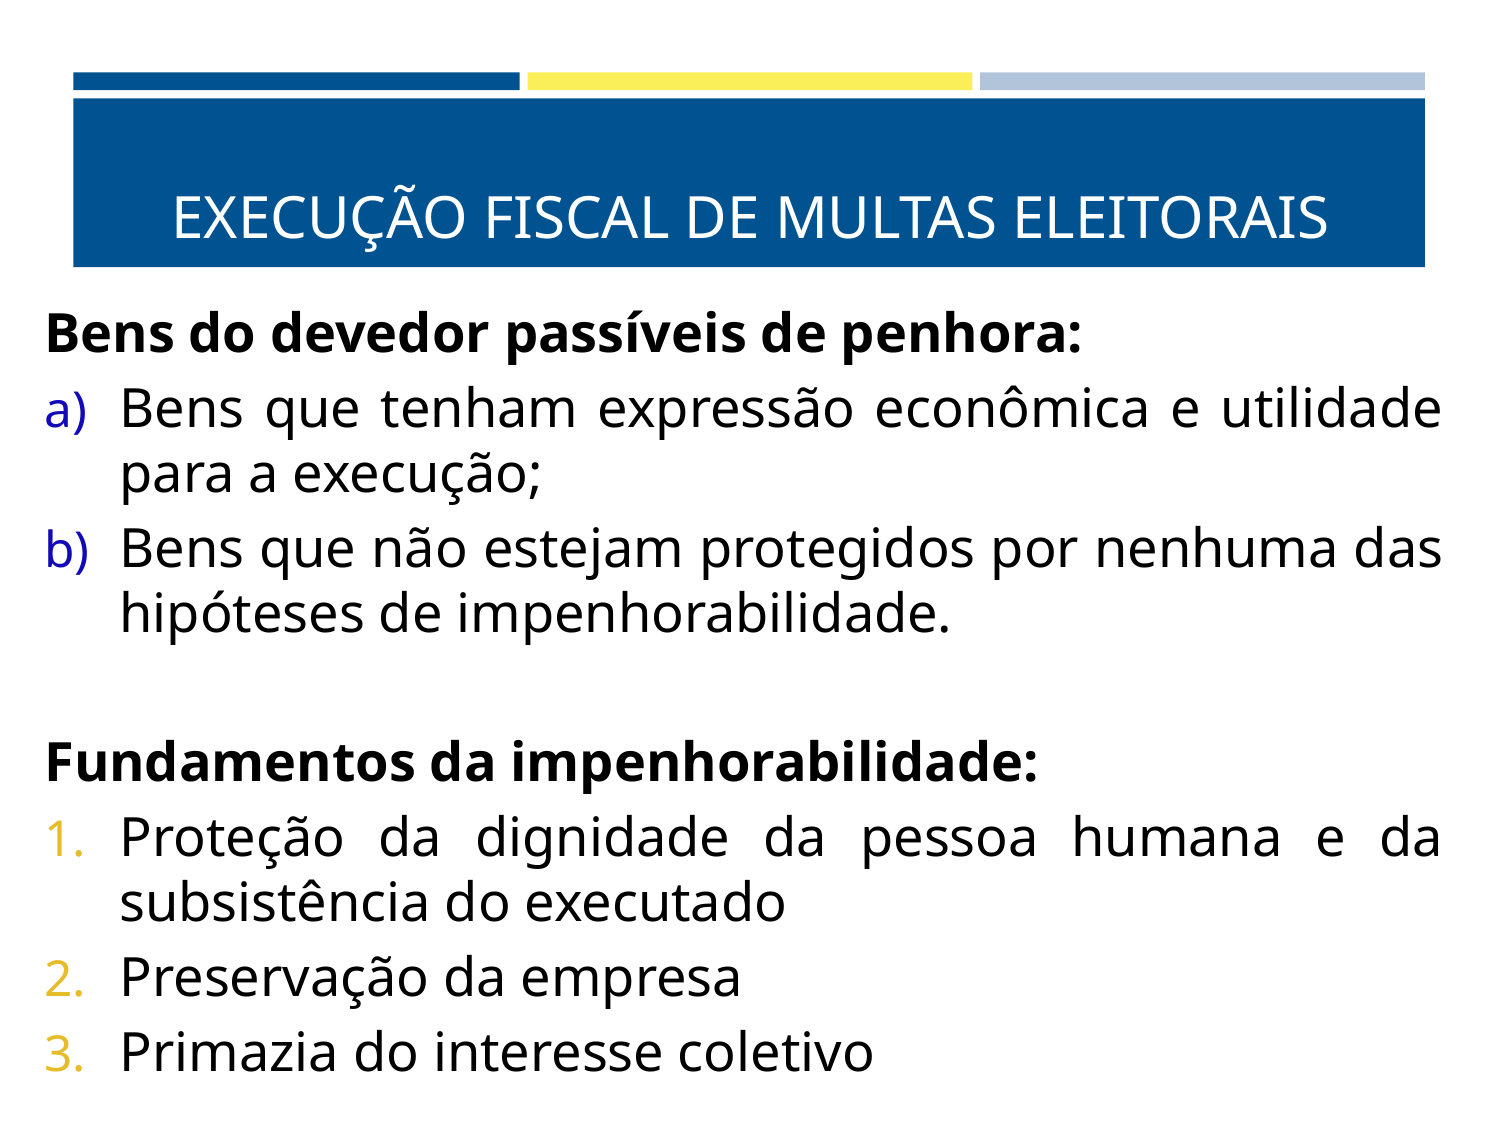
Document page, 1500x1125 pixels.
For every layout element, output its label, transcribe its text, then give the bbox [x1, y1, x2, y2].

list Bens do devedor passíveis de penhora: Bens que tenham expressão econômica e utilidade para a execução; Bens que não estejam protegidos por nenhuma das hipóteses de impenhorabilidade. Fundamentos da impenhorabilidade: Proteção da dignidade da pessoa humana e da subsistência do executado Preservação da empresa Primazia do interesse coletivo [29, 290, 1459, 1094]
title EXECUÇÃO FISCAL DE MULTAS ELEITORAIS [95, 112, 1406, 259]
